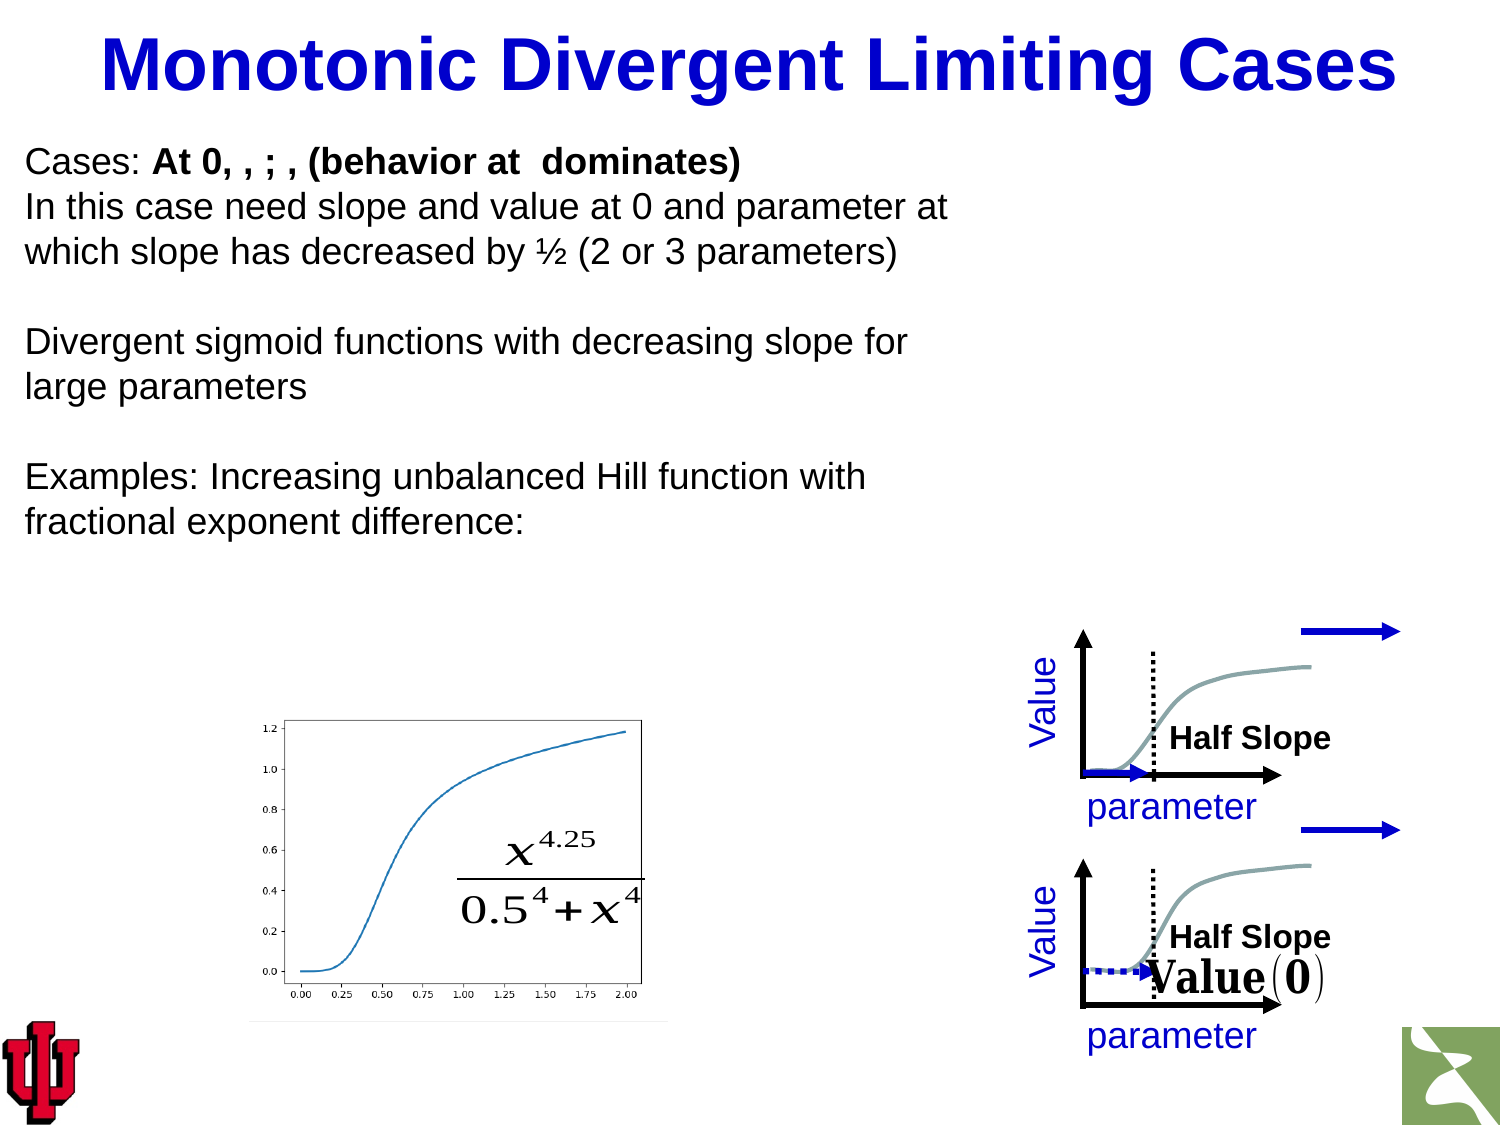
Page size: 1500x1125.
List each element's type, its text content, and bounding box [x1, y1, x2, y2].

title Monotonic Divergent Limiting Cases [0, 0, 1500, 130]
picture [0, 1020, 80, 1125]
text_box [1009, 842, 1401, 1065]
picture [1402, 1027, 1500, 1125]
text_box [1009, 628, 1401, 836]
picture [249, 695, 669, 1022]
